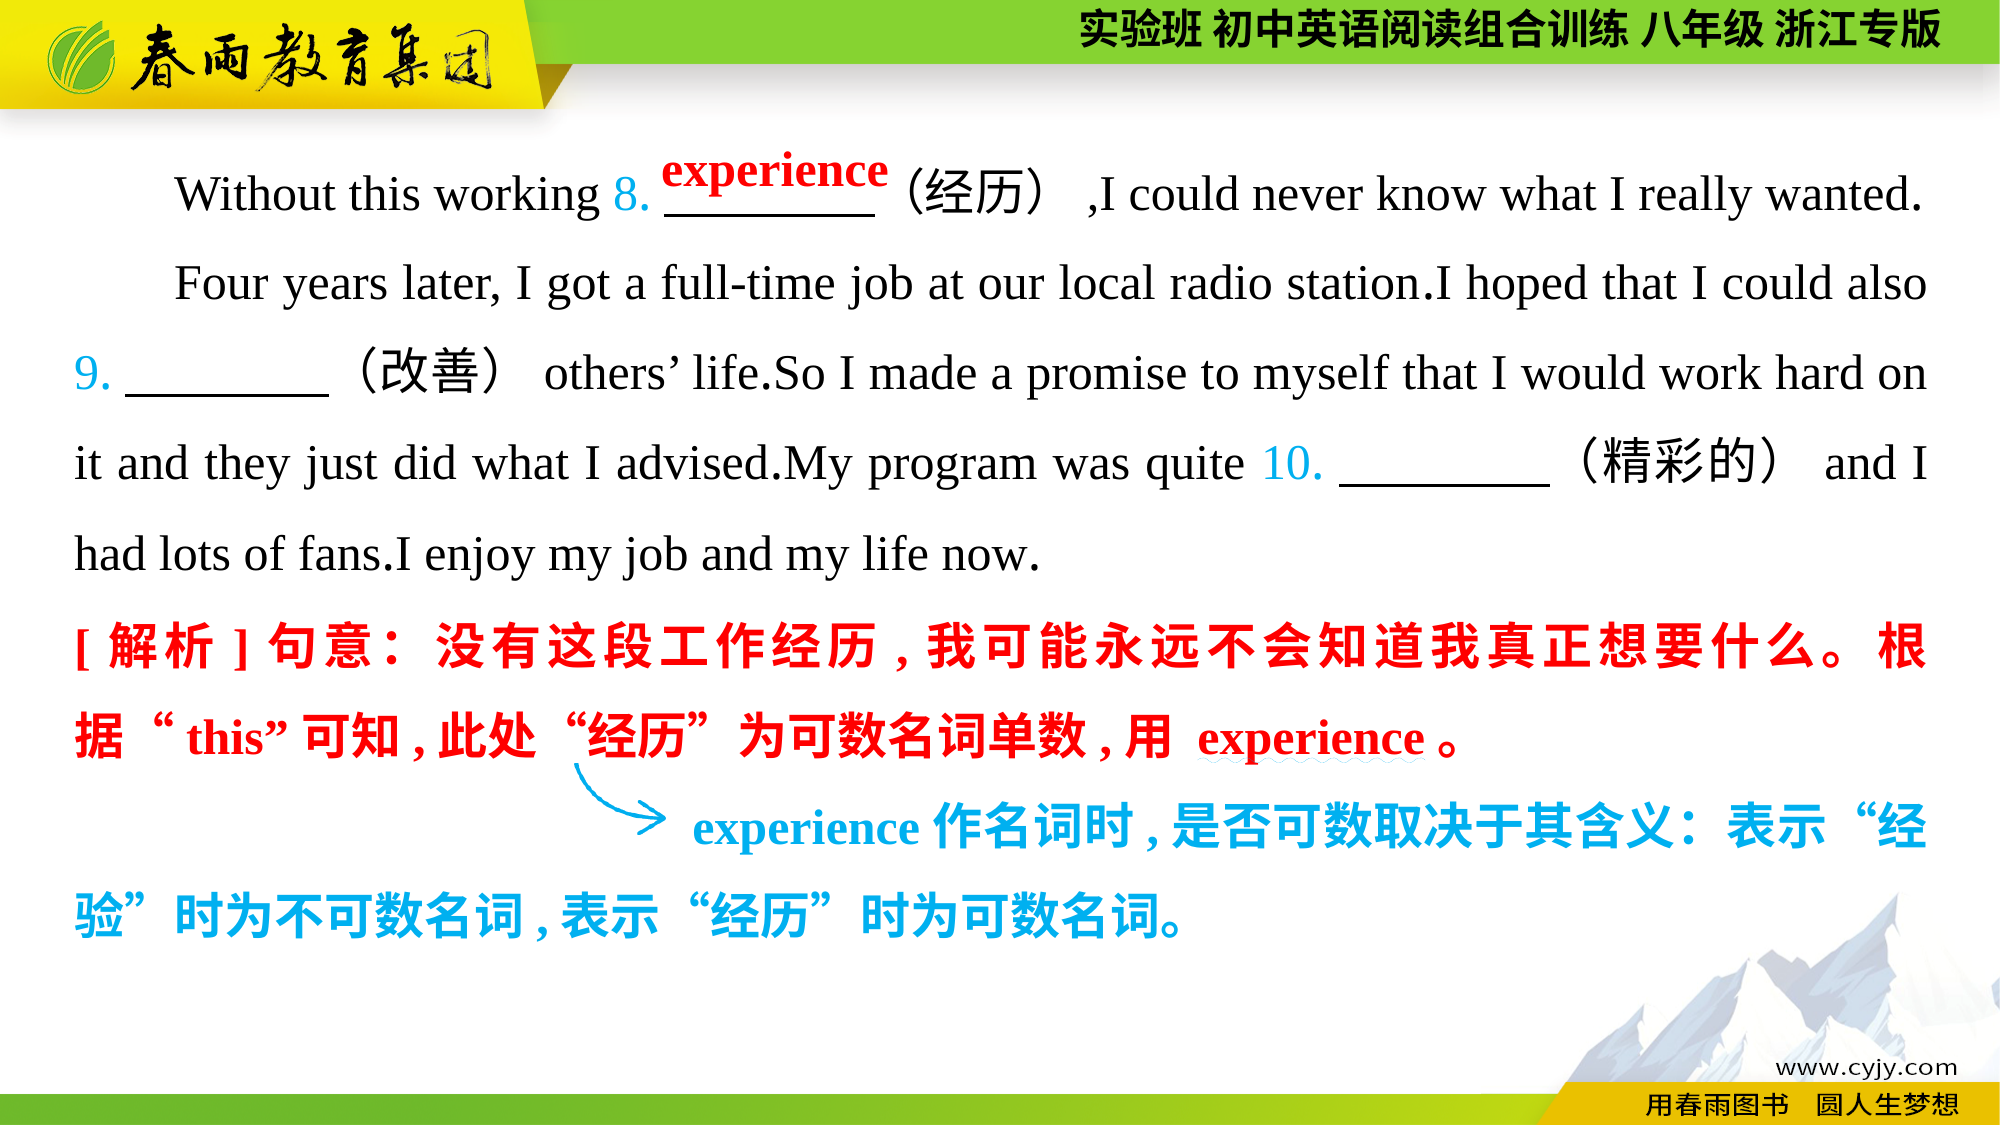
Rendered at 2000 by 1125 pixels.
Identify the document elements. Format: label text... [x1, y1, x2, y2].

list Without this working 8. （经历）,I could never know what I really wanted. Four years later, I got a full-time job at our local radio station.I hoped that I could also 9. （改善）others’ life.So I made a promise to myself that I would work hard on it and they just did what I advised.My program was quite 10. （精彩的）and I had lots of fans.I enjoy my job and my life now. [59, 122, 1944, 592]
text_box experience [646, 129, 905, 205]
text_box [解析]句意：没有这段工作经历,我可能永远不会知道我真正想要什么。根据“this”可知,此处“经历”为可数名词单数,用 experience。 experience作名词时,是否可数取决于其含义：表示“经验”时为不可数名词,表示“经历”时为可数名词。 [59, 592, 1944, 953]
picture [0, 0, 2000, 1125]
